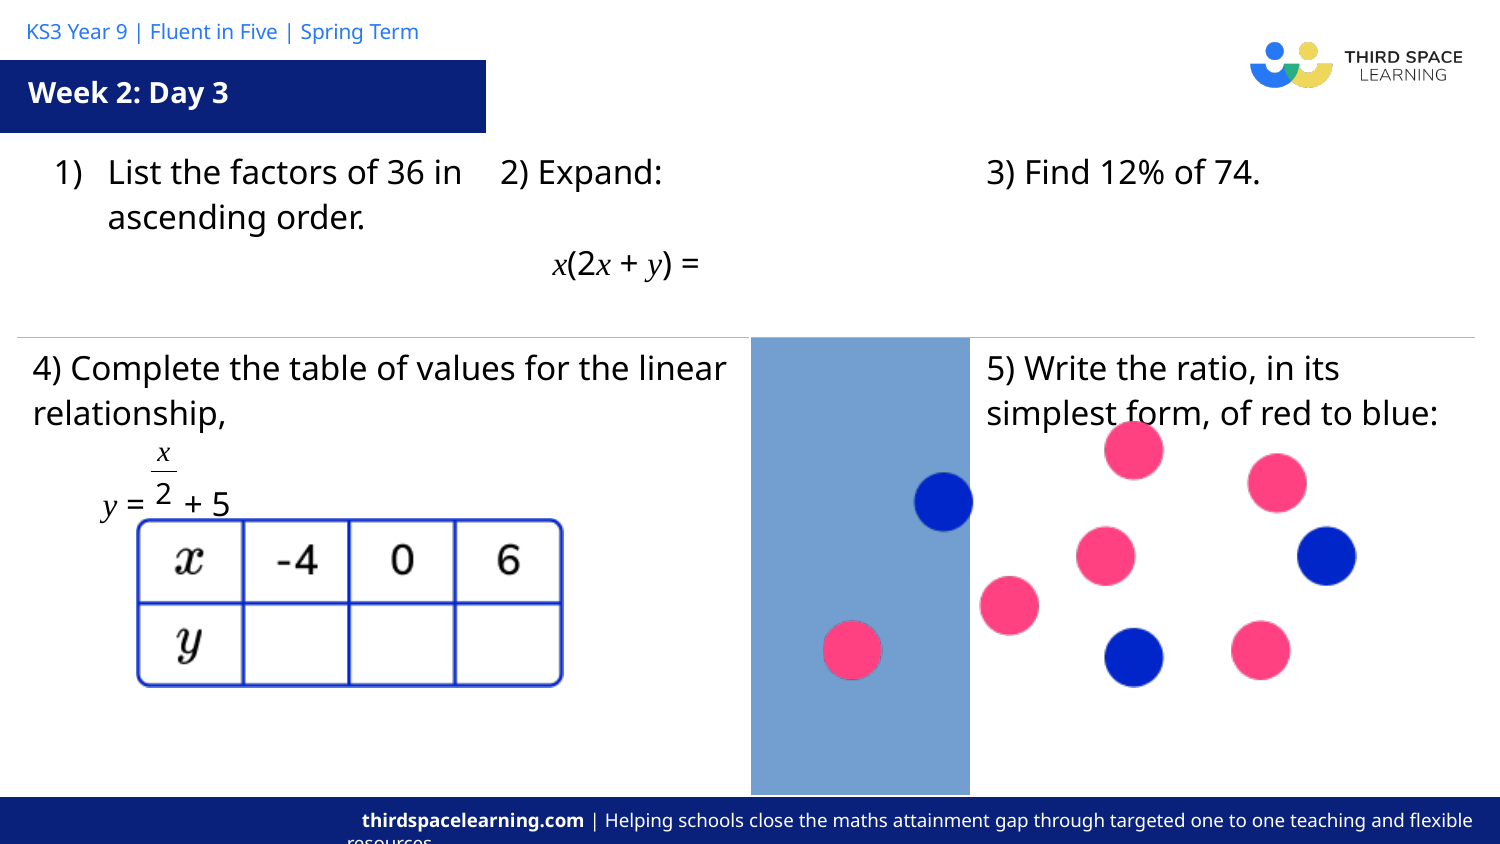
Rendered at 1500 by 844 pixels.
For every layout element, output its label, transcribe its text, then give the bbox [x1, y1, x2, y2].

table_header 2) Expand: x(2x + y) = [486, 142, 970, 337]
table_header 3) Find 12% of 74. [972, 142, 1474, 337]
text_box Week 2: Day 3 [13, 59, 383, 125]
table_cell 4) Complete the table of values for the linear relationship, y = + 5 [19, 338, 749, 794]
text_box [150, 431, 178, 512]
picture [823, 421, 1357, 688]
table_cell 5) Write the ratio, in its simplest form, of red to blue: [972, 338, 1474, 794]
picture [136, 518, 564, 688]
table_header List the factors of 36 in ascending order. [19, 142, 484, 337]
picture [1250, 33, 1465, 99]
